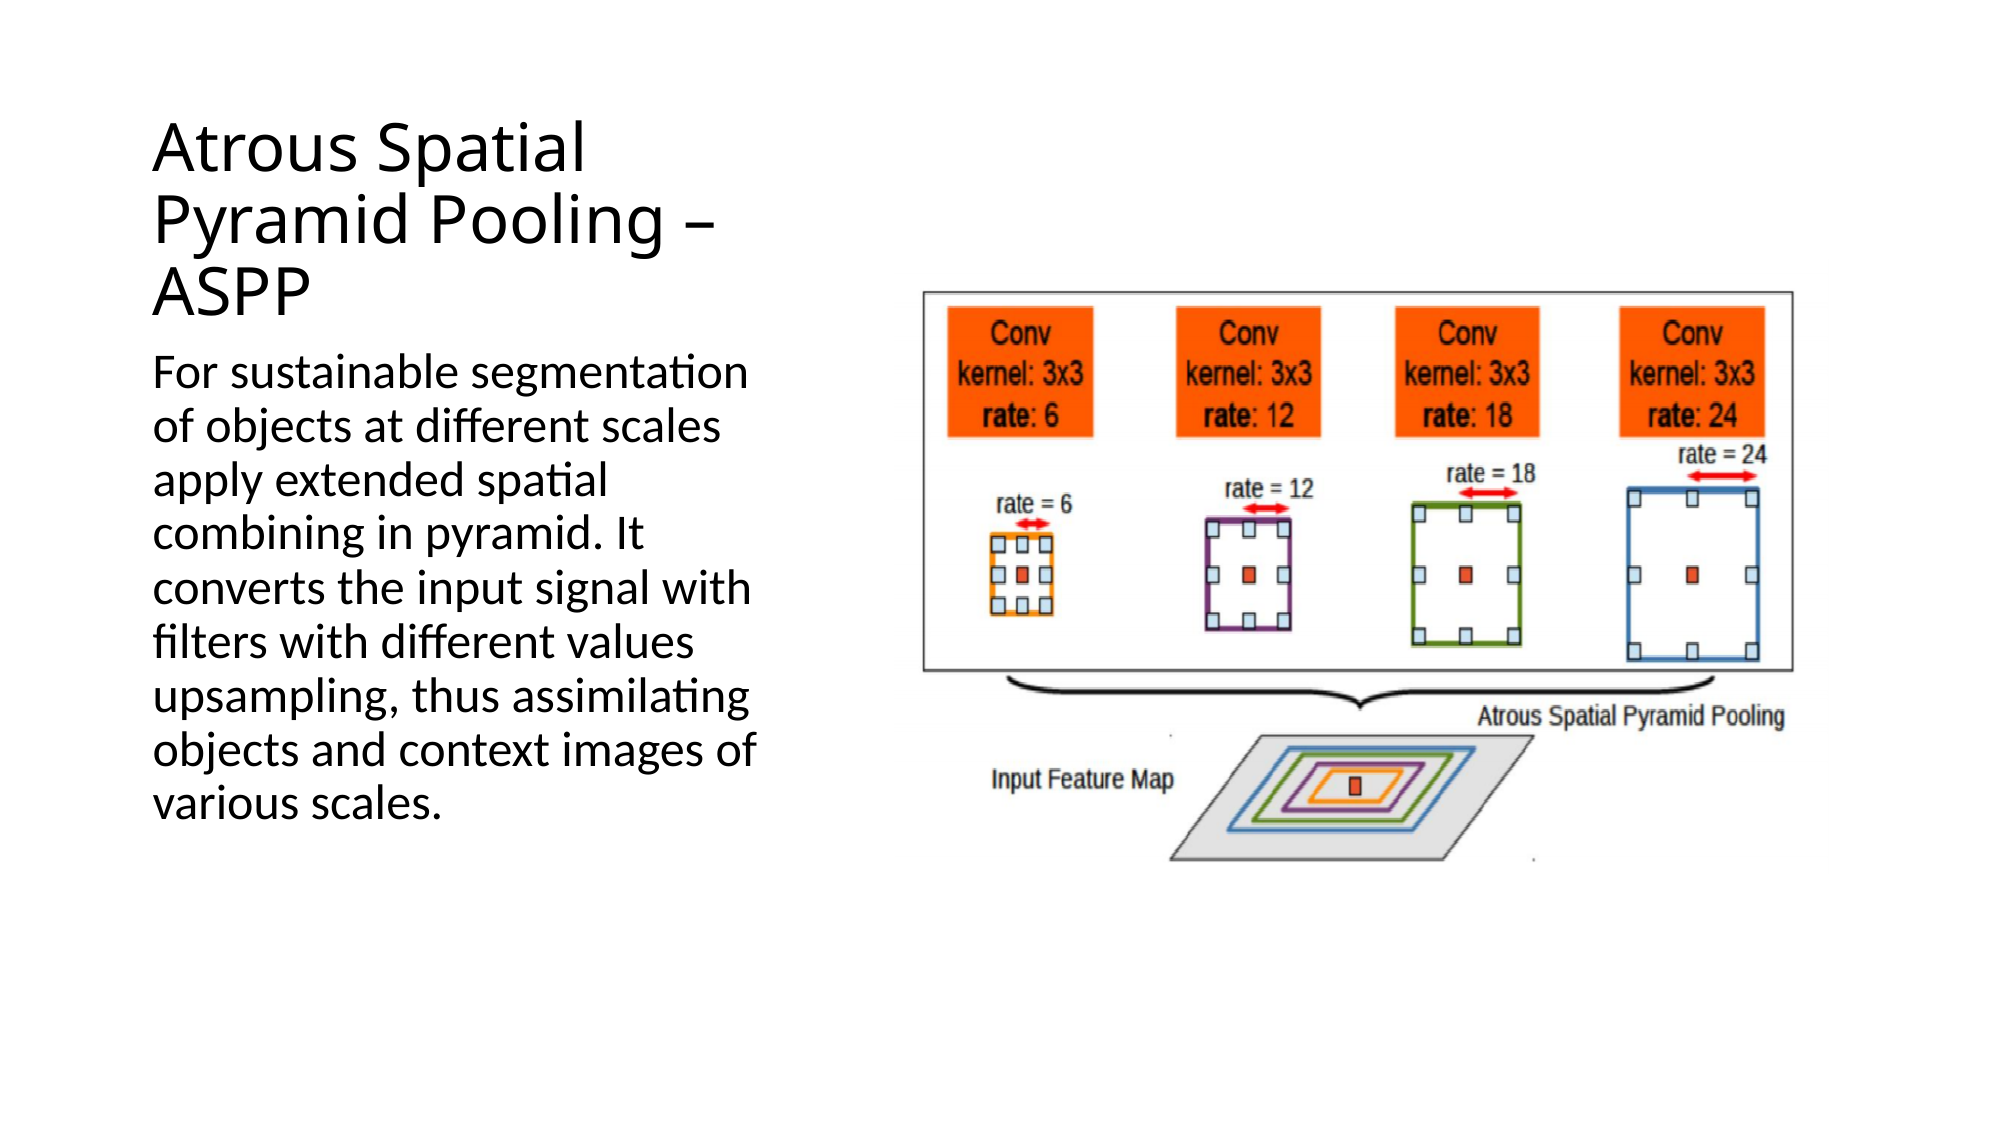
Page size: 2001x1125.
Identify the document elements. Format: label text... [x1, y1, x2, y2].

title Atrous Spatial Pyramid Pooling – ASPP [137, 75, 783, 337]
picture [850, 161, 1863, 962]
list For sustainable segmentation of objects at different scales apply extended spatial combining in pyramid. It converts the input signal with filters with different values upsampling, thus assimilating objects and context images of various scales. [137, 337, 783, 963]
